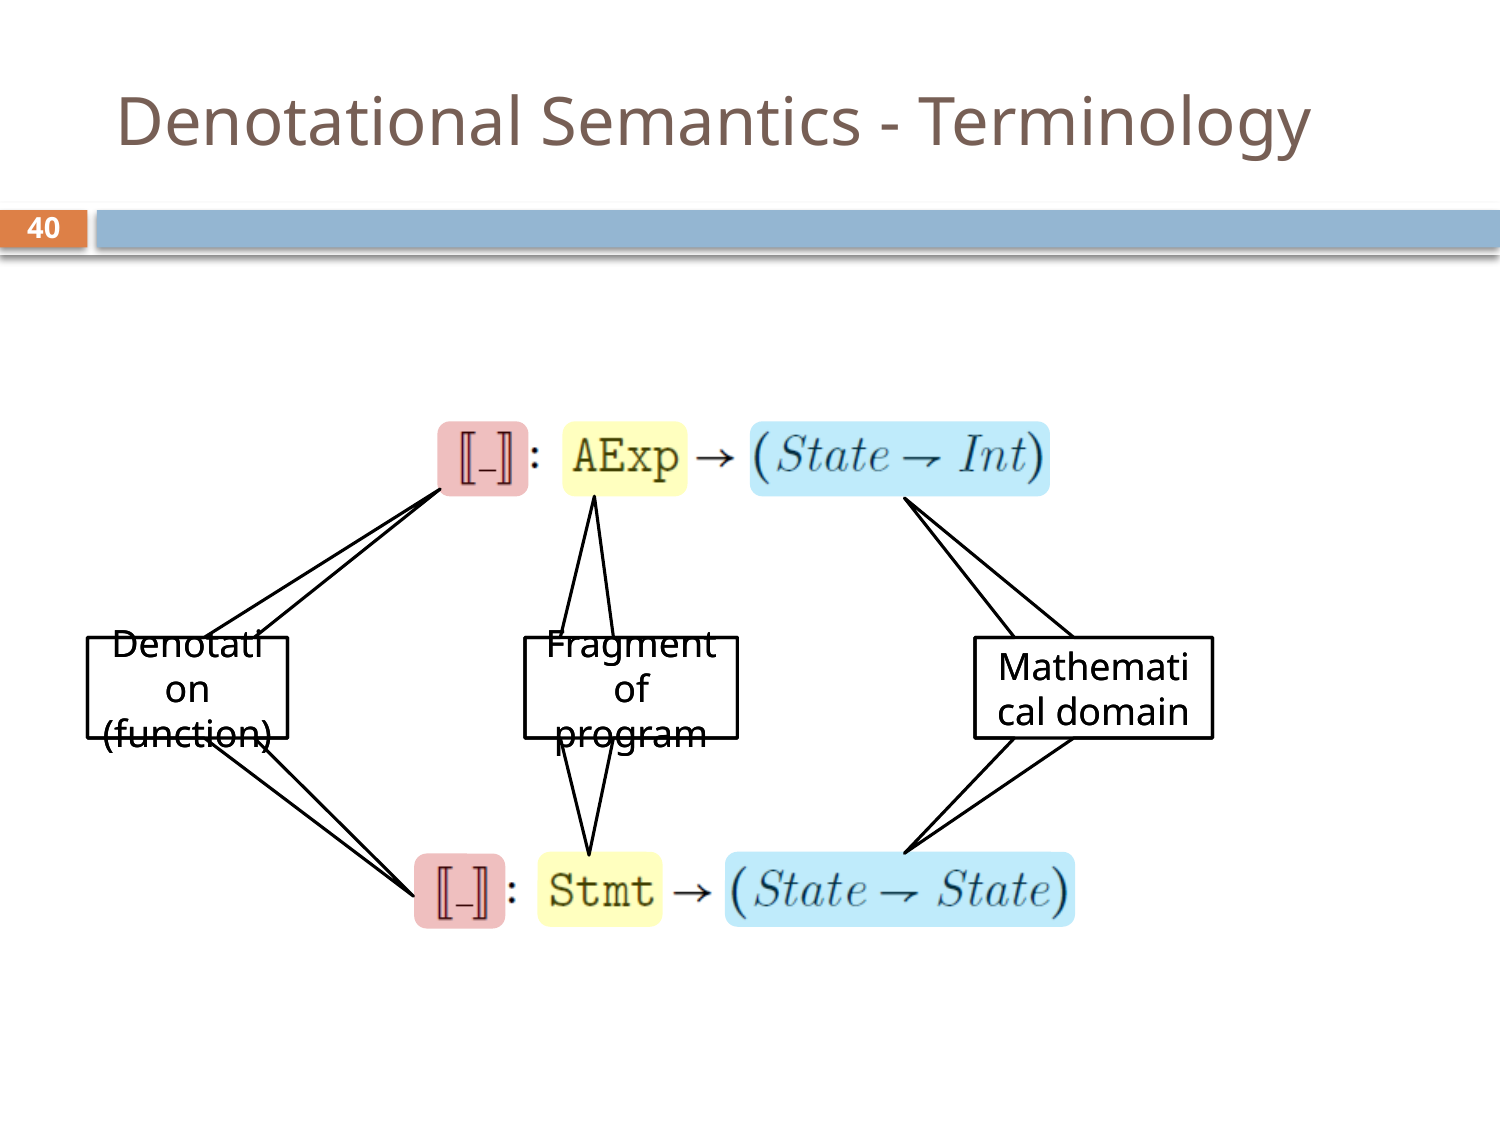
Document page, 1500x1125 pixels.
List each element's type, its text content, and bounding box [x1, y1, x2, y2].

picture [428, 862, 1072, 924]
text_box [753, 419, 1048, 424]
text_box [723, 850, 1077, 871]
text_box Denotation (function) [85, 635, 415, 898]
slide_number 40 [0, 208, 88, 249]
text_box Denotation (function) [205, 487, 442, 635]
text_box [412, 851, 506, 930]
text_box Mathematical domain [903, 635, 1215, 855]
text_box Fragment of program [559, 740, 615, 857]
text_box Mathematical domain [904, 500, 1074, 635]
text_box [566, 419, 684, 423]
picture [451, 424, 1049, 490]
title Denotational Semantics - Terminology [100, 37, 1438, 200]
text_box [536, 850, 664, 861]
text_box [435, 419, 525, 498]
text_box Fragment of program [523, 500, 739, 740]
